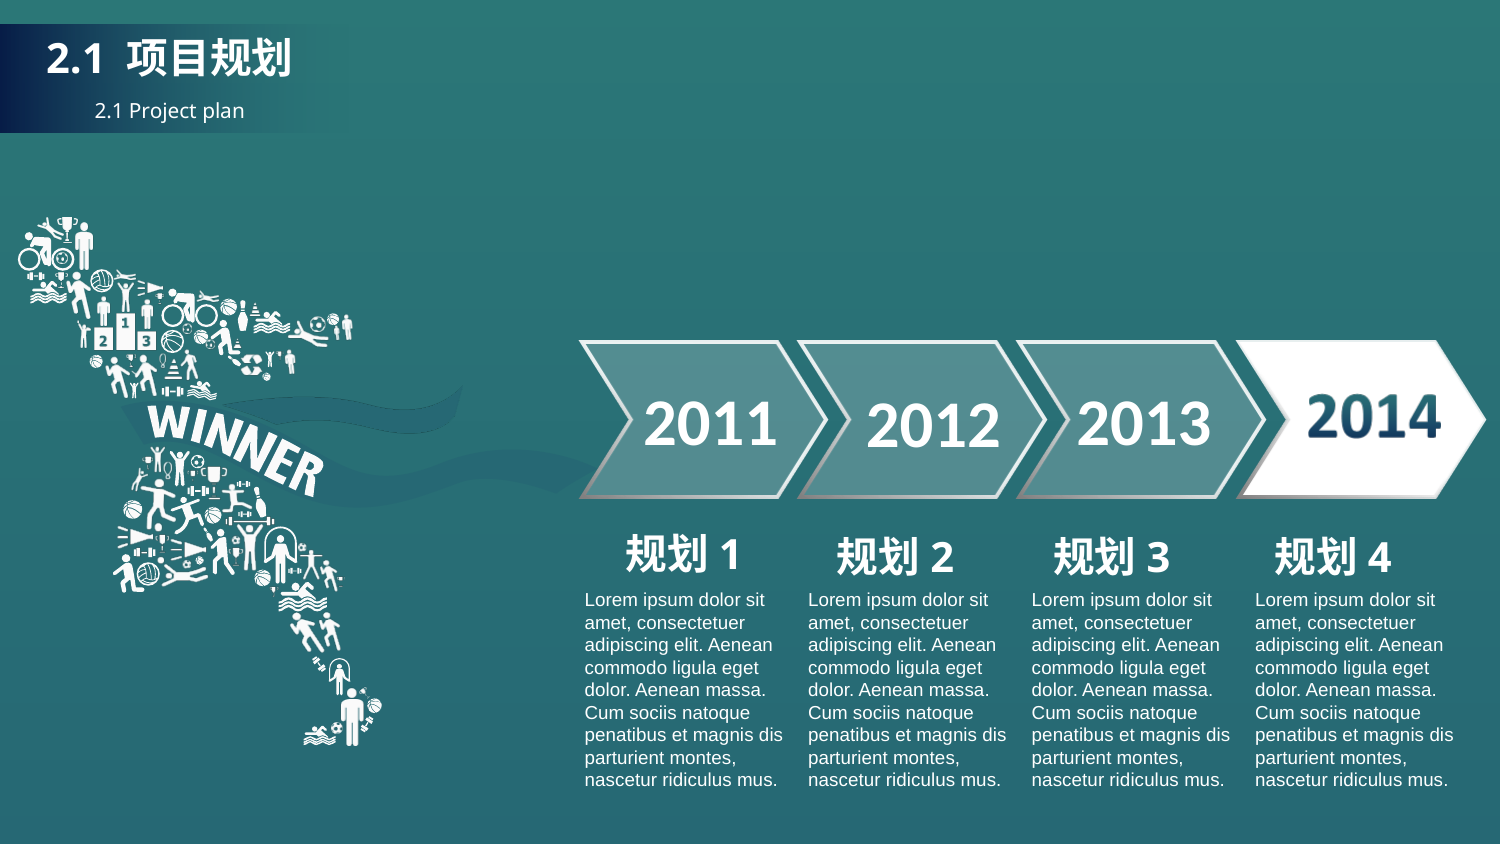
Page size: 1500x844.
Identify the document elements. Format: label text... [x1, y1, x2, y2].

text_box 2.1 Project plan [79, 90, 260, 131]
text_box 规划3 [1038, 523, 1186, 589]
text_box Lorem ipsum dolor sit amet, consectetuer adipiscing elit. Aenean commodo ligula eget dolor. Aenean massa. Cum sociis natoque penatibus et magnis dis parturient montes, nascetur ridiculus mus. [569, 580, 793, 798]
text_box 规划4 [1259, 523, 1407, 589]
text_box Lorem ipsum dolor sit amet, consectetuer adipiscing elit. Aenean commodo ligula eget dolor. Aenean massa. Cum sociis natoque penatibus et magnis dis parturient montes, nascetur ridiculus mus. [793, 580, 1016, 798]
text_box 规划1 [610, 520, 758, 586]
picture [1289, 367, 1458, 465]
text_box 规划2 [822, 523, 970, 589]
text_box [17, 217, 598, 747]
text_box Lorem ipsum dolor sit amet, consectetuer adipiscing elit. Aenean commodo ligula eget dolor. Aenean massa. Cum sociis natoque penatibus et magnis dis parturient montes, nascetur ridiculus mus. [1240, 580, 1473, 798]
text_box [796, 339, 1014, 500]
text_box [1235, 339, 1488, 500]
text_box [603, 339, 795, 500]
text_box [0, 24, 349, 133]
text_box Lorem ipsum dolor sit amet, consectetuer adipiscing elit. Aenean commodo ligula eget dolor. Aenean massa. Cum sociis natoque penatibus et magnis dis parturient montes, nascetur ridiculus mus. [1016, 580, 1240, 798]
text_box 2.1 项目规划 [31, 24, 309, 90]
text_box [1015, 339, 1234, 500]
